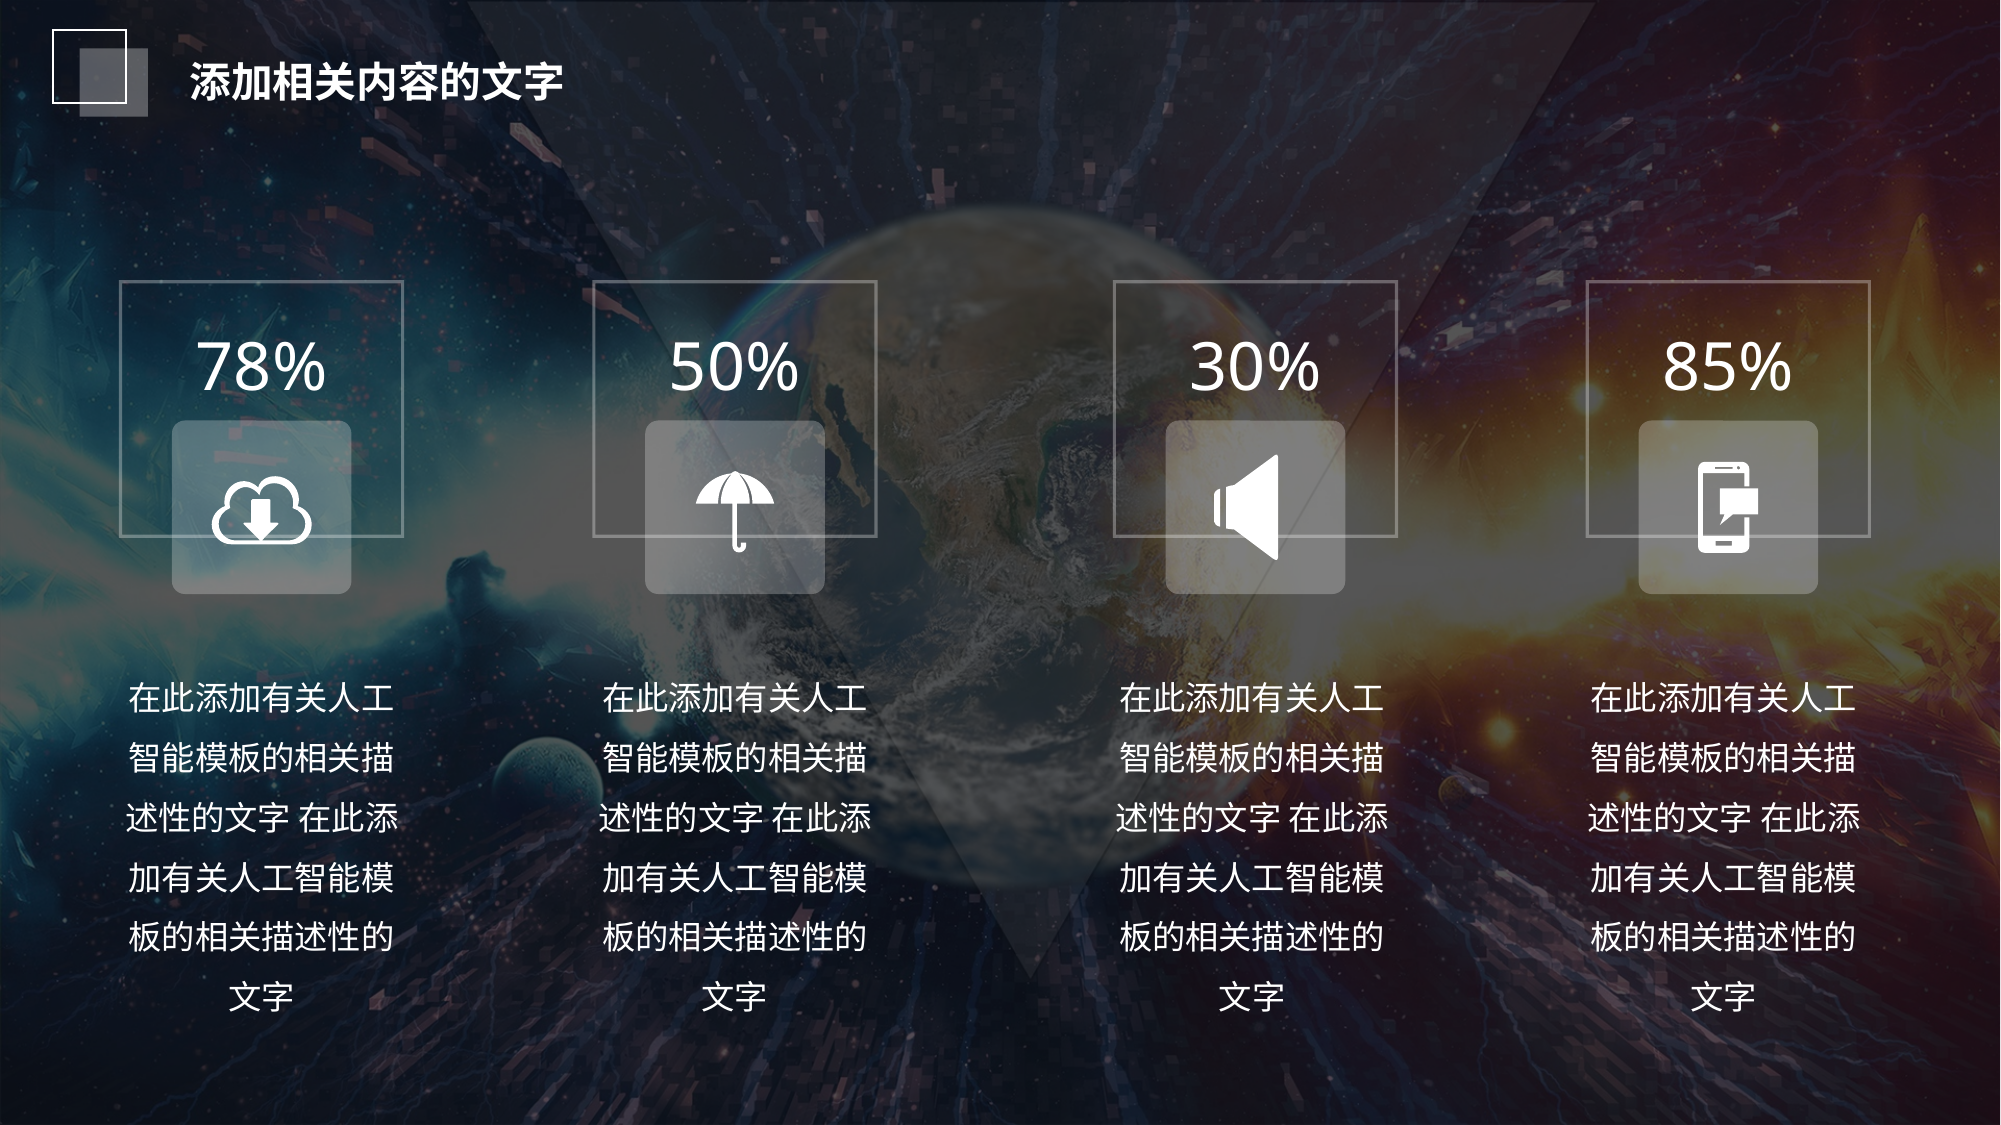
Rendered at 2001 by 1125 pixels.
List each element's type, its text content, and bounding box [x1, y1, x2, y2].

text_box [695, 471, 775, 553]
text_box 30% [1113, 281, 1398, 537]
text_box [644, 419, 826, 596]
text_box 50% [593, 281, 877, 537]
text_box 在此添加有关人工智能模板的相关描述性的文字 在此添加有关人工智能模板的相关描述性的文字 [107, 649, 417, 1024]
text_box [1214, 451, 1278, 564]
text_box [1164, 419, 1347, 596]
text_box 在此添加有关人工智能模板的相关描述性的文字 在此添加有关人工智能模板的相关描述性的文字 [1097, 649, 1407, 1024]
text_box [1637, 419, 1820, 596]
text_box [170, 419, 353, 596]
text_box 85% [1586, 281, 1870, 537]
text_box [211, 476, 312, 545]
text_box 78% [119, 281, 404, 537]
text_box 在此添加有关人工智能模板的相关描述性的文字 在此添加有关人工智能模板的相关描述性的文字 [580, 649, 890, 1024]
text_box 在此添加有关人工智能模板的相关描述性的文字 在此添加有关人工智能模板的相关描述性的文字 [1569, 649, 1879, 1024]
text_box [1698, 461, 1759, 553]
